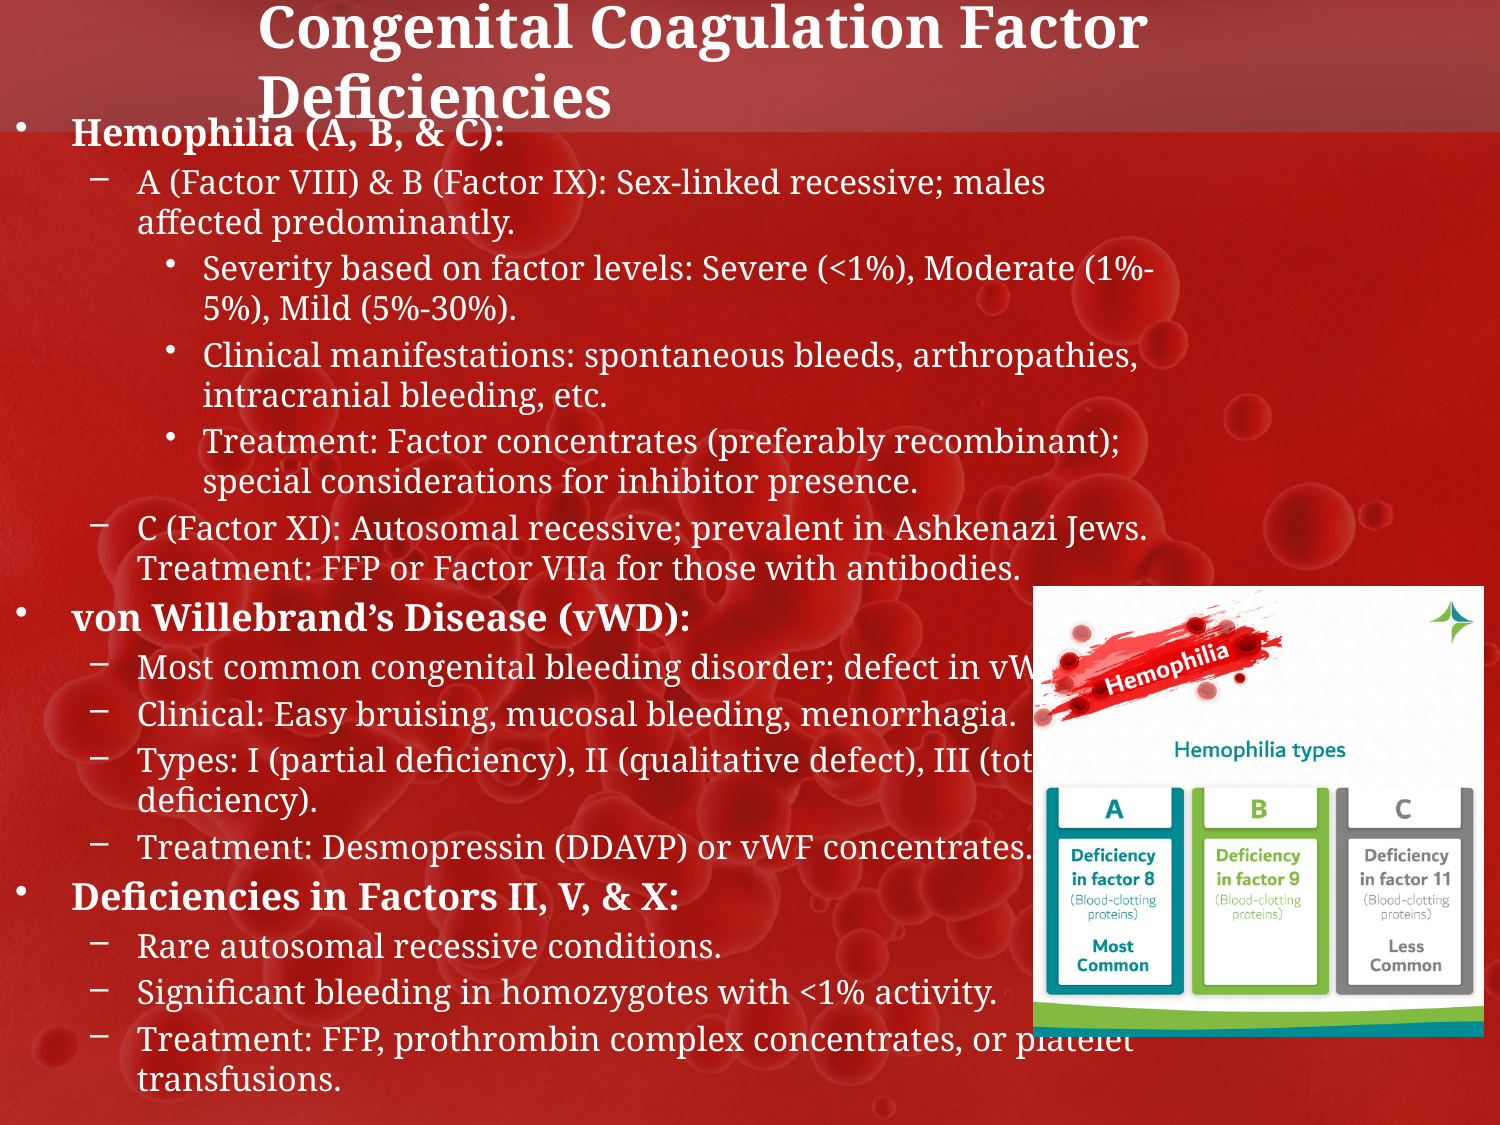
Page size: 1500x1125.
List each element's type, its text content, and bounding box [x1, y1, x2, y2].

list Hemophilia (A, B, & C): A (Factor VIII) & B (Factor IX): Sex-linked recessive; males affected predominantly. Severity based on factor levels: Severe (<1%), Moderate (1%-5%), Mild (5%-30%). Clinical manifestations: spontaneous bleeds, arthropathies, intracranial bleeding, etc. Treatment: Factor concentrates (preferably recombinant); special considerations for inhibitor presence. C (Factor XI): Autosomal recessive; prevalent in Ashkenazi Jews. Treatment: FFP or Factor VIIa for those with antibodies. von Willebrand’s Disease (vWD): Most common congenital bleeding disorder; defect in vWF. Clinical: Easy bruising, mucosal bleeding, menorrhagia. Types: I (partial deficiency), II (qualitative defect), III (total deficiency). Treatment: Desmopressin (DDAVP) or vWF concentrates. Deficiencies in Factors II, V, & X: Rare autosomal recessive conditions. Significant bleeding in homozygotes with <1% activity. Treatment: FFP, prothrombin complex concentrates, or platelet transfusions. [0, 101, 1188, 1012]
picture [0, 0, 1500, 1125]
title Congenital Coagulation Factor Deficiencies [241, 18, 1448, 103]
